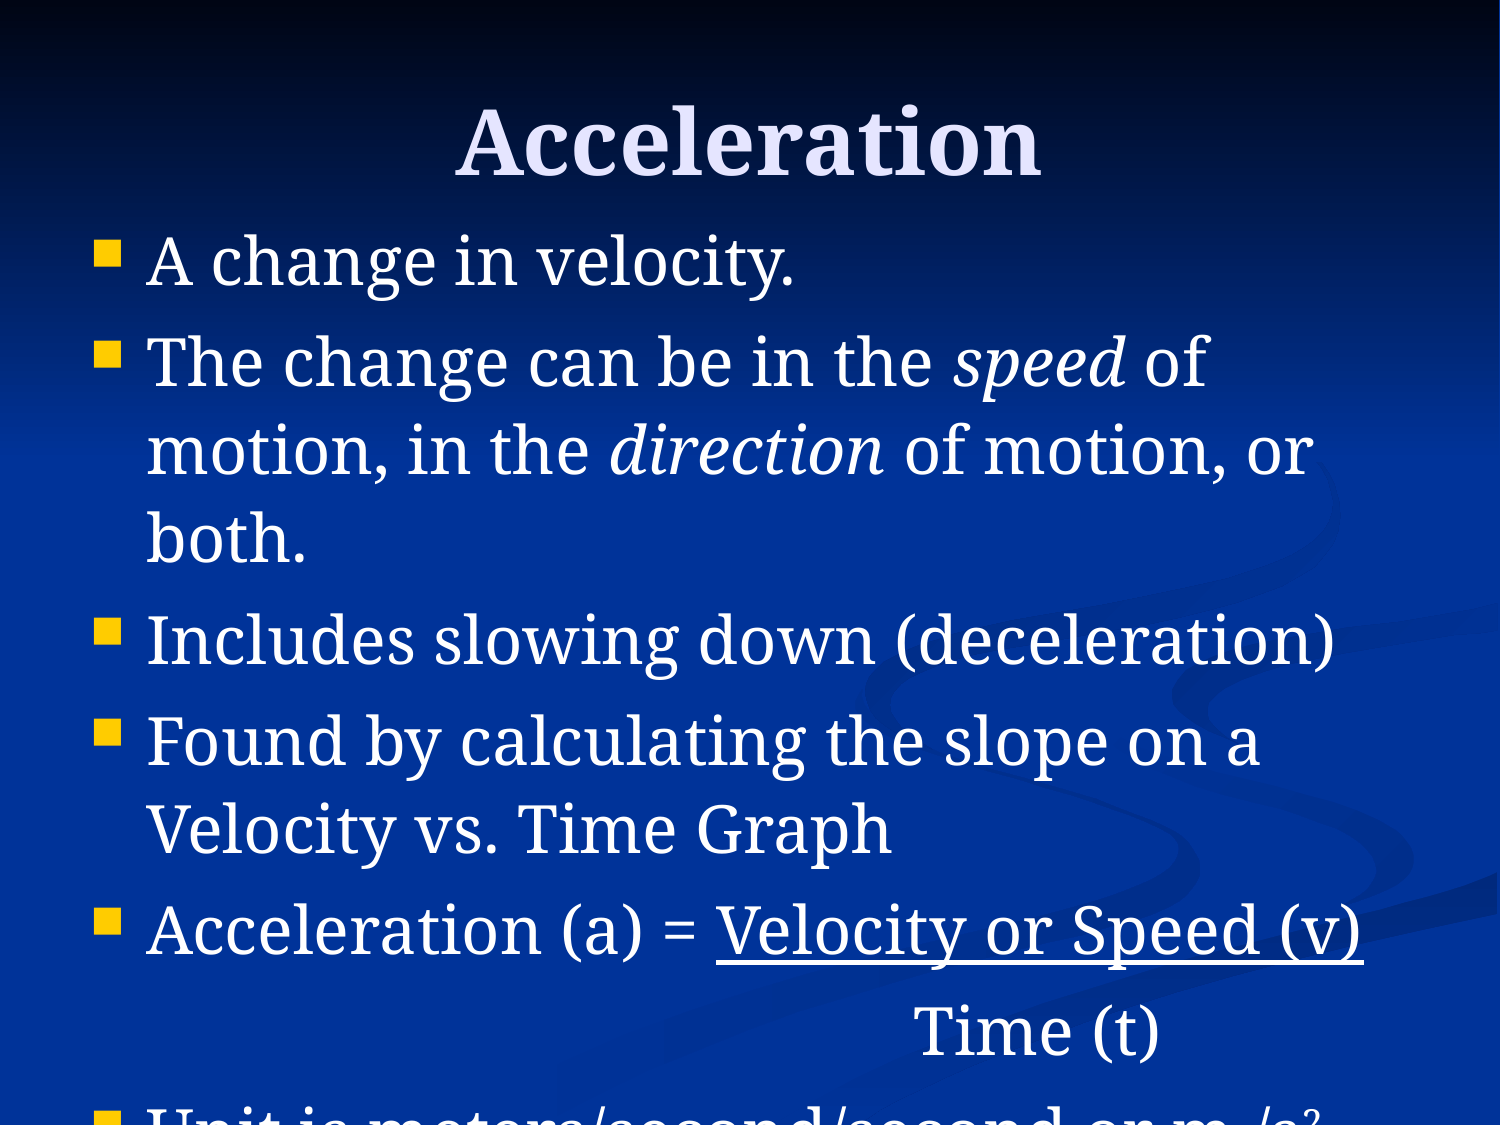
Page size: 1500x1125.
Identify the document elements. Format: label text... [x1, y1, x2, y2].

title Acceleration [74, 44, 1426, 187]
list A change in velocity. The change can be in the speed of motion, in the direction of motion, or both. Includes slowing down (deceleration) Found by calculating the slope on a Velocity vs. Time Graph Acceleration (a) = Velocity or Speed (v) Time (t) Unit is meters/second/second or m /s2 [74, 187, 1426, 931]
